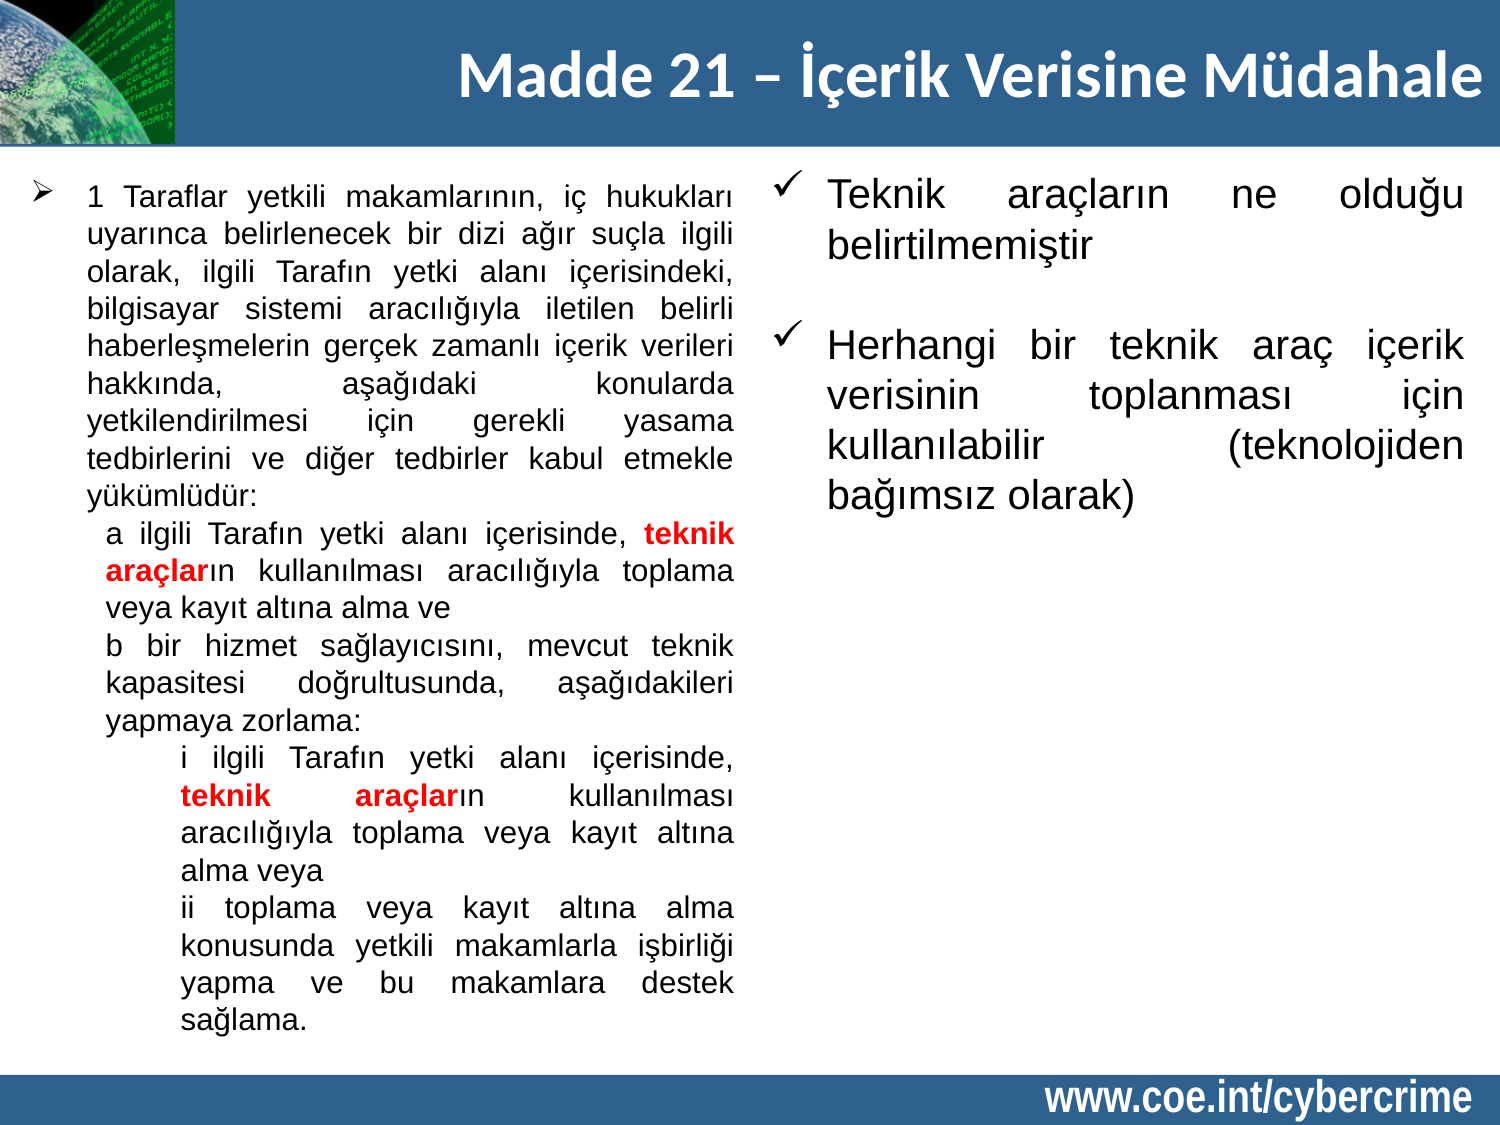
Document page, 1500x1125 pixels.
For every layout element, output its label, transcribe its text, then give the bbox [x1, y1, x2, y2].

text_box Madde 21 – İçerik Verisine Müdahale [177, 0, 1500, 149]
text_box Teknik araçların ne olduğu belirtilmemiştir Herhangi bir teknik araç içerik verisinin toplanması için kullanılabilir (teknolojiden bağımsız olarak) [755, 159, 1480, 625]
text_box 1 Taraflar yetkili makamlarının, iç hukukları uyarınca belirlenecek bir dizi ağır suçla ilgili olarak, ilgili Tarafın yetki alanı içerisindeki, bilgisayar sistemi aracılığıyla iletilen belirli haberleşmelerin gerçek zamanlı içerik verileri hakkında, aşağıdaki konularda yetkilendirilmesi için gerekli yasama tedbirlerini ve diğer tedbirler kabul etmekle yükümlüdür: a ilgili Tarafın yetki alanı içerisinde, teknik araçların kullanılması aracılığıyla toplama veya kayıt altına alma ve b bir hizmet sağlayıcısını, mevcut teknik kapasitesi doğrultusunda, aşağıdakileri yapmaya zorlama: i ilgili Tarafın yetki alanı içerisinde, teknik araçların kullanılması aracılığıyla toplama veya kayıt altına alma veya ii toplama veya kayıt altına alma konusunda yetkili makamlarla işbirliği yapma ve bu makamlara destek sağlama. [15, 168, 750, 1045]
picture [0, 0, 175, 144]
text_box [0, 1073, 1030, 1125]
text_box www.coe.int/cybercrime [1030, 1059, 1500, 1125]
